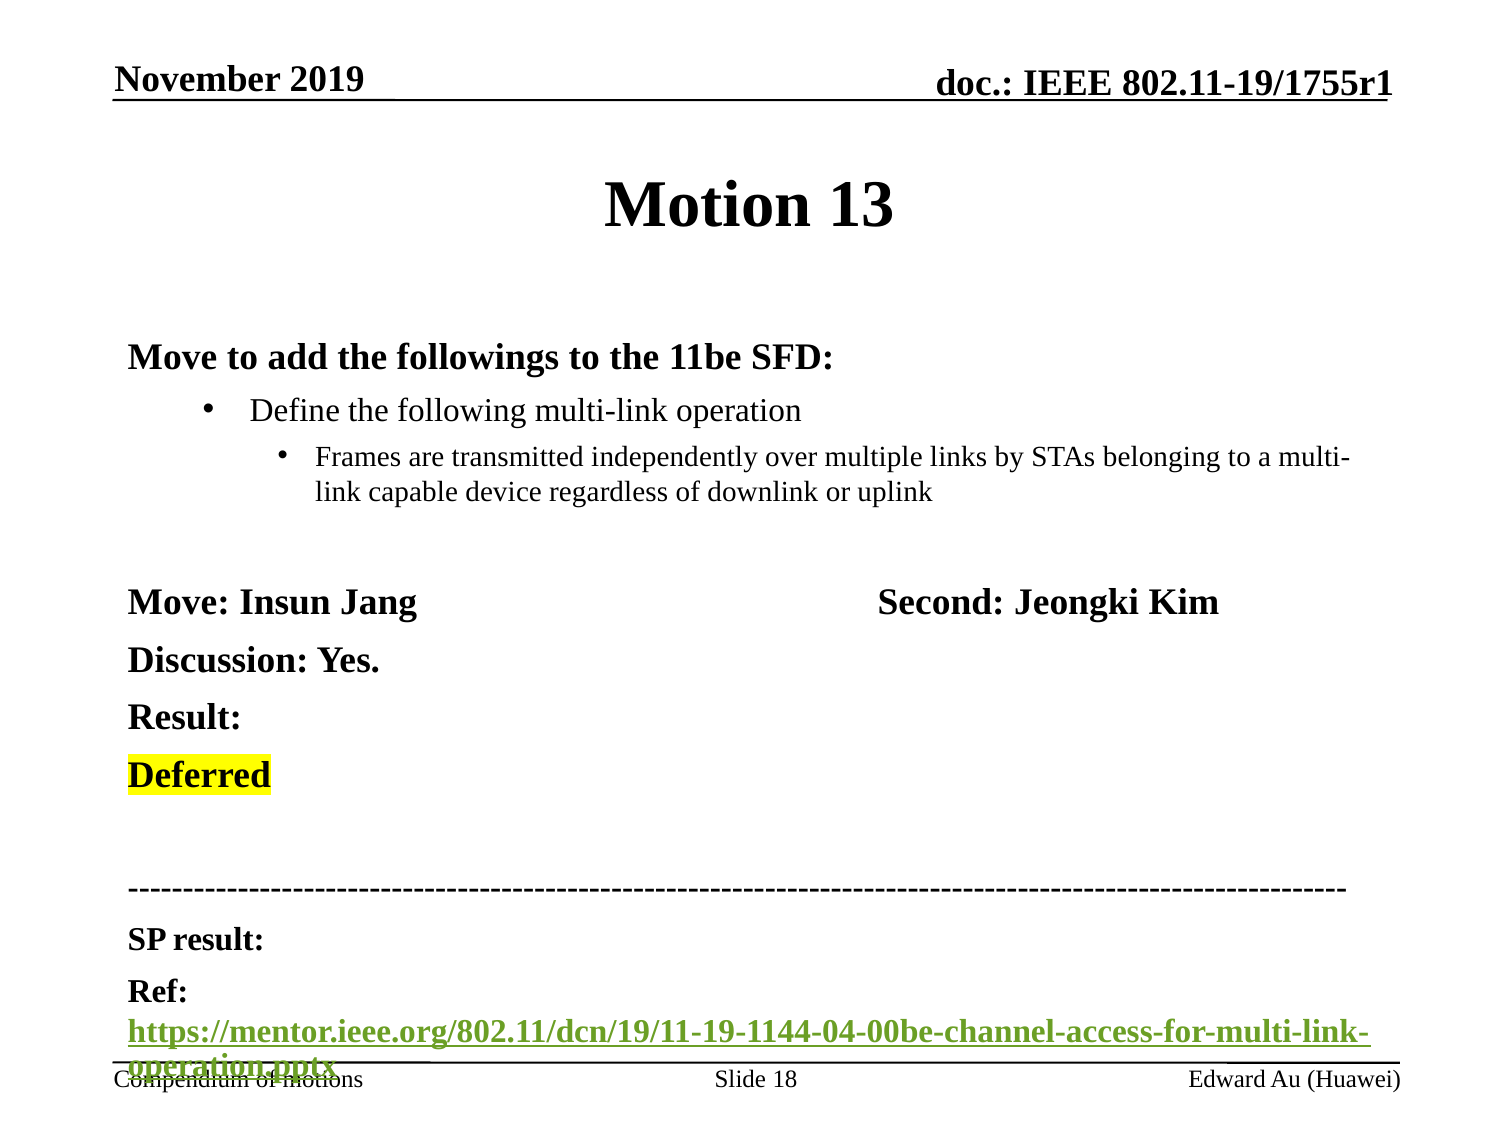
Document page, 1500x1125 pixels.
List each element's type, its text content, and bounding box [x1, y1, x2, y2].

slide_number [114, 54, 423, 100]
list Move to add the followings to the 11be SFD: Define the following multi-link operation Frames are transmitted independently over multiple links by STAs belonging to a multi-link capable device regardless of downlink or uplink Move: Insun Jang Second: Jeongki Kim Discussion: Yes. Result: Deferred --------------------------------------------------------------------------------------------------------------- SP result: Ref: https://mentor.ieee.org/802.11/dcn/19/11-19-1144-04-00be-channel-access-for-multi-link-operation.pptx [112, 324, 1388, 1063]
footer Edward Au (Huawei) [878, 1061, 1402, 1093]
slide_number Slide 18 [712, 1061, 800, 1123]
title Motion 13 [112, 112, 1388, 288]
